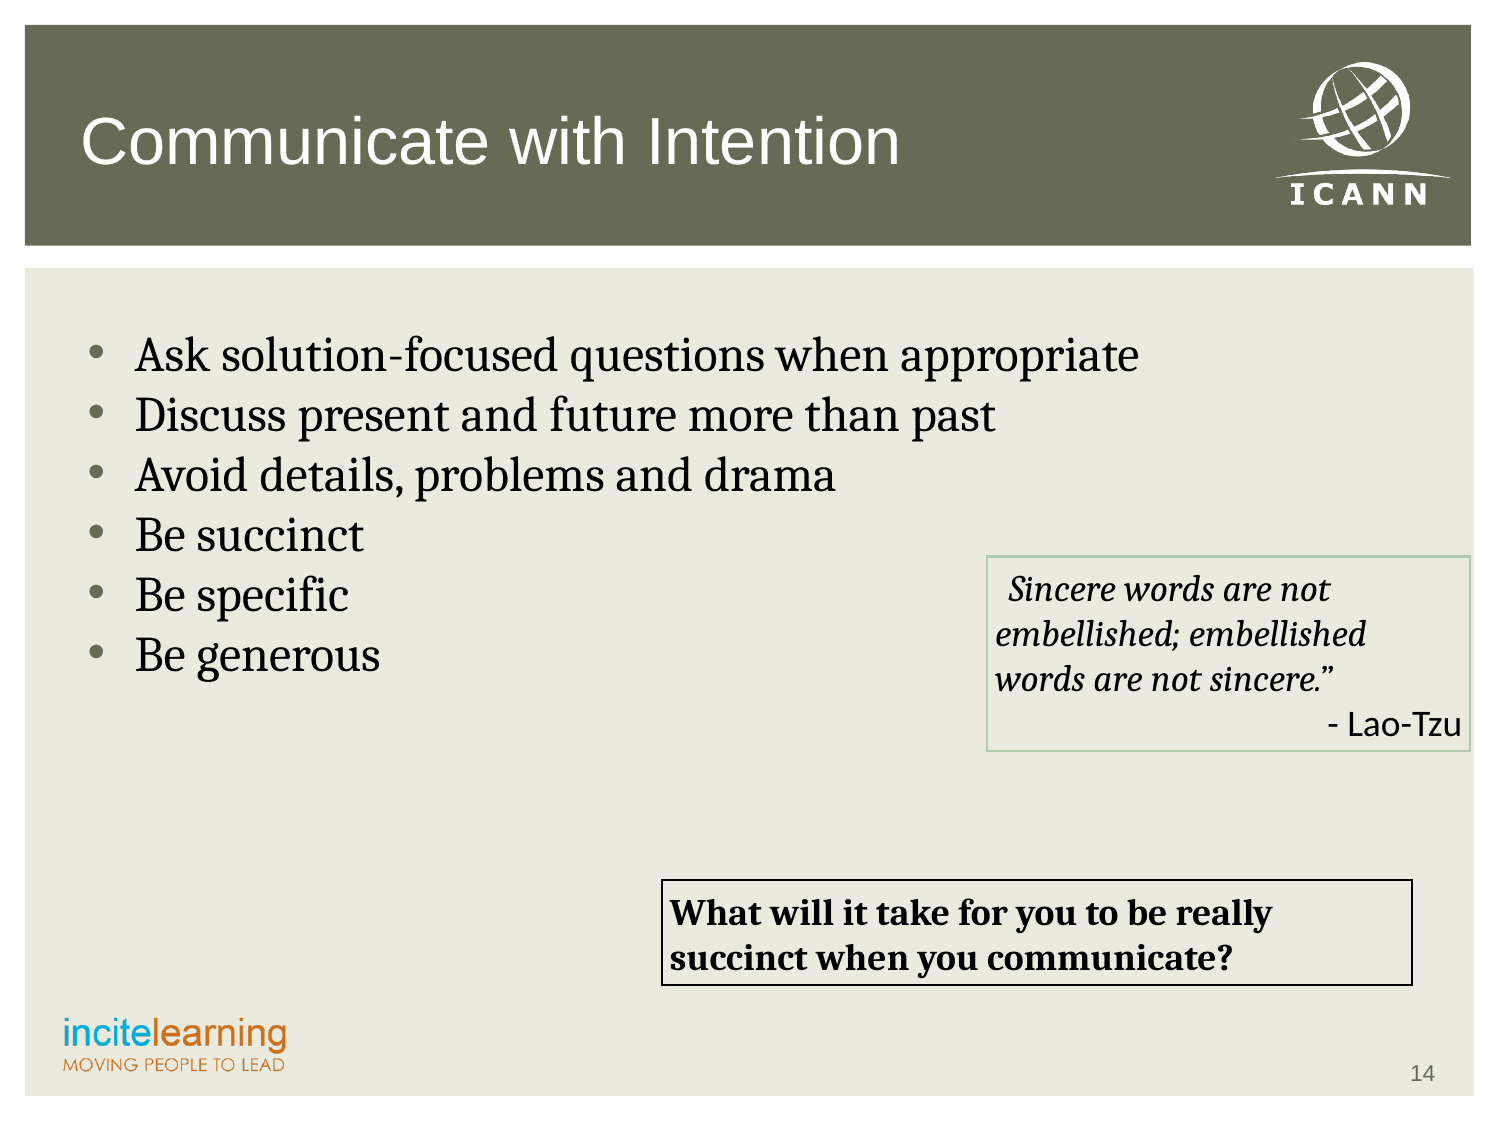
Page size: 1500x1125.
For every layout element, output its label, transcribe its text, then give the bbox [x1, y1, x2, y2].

picture [62, 1012, 288, 1076]
title Communicate with Intention [80, 100, 1431, 176]
text_box Ask solution-focused questions when appropriate Discuss present and future more than past Avoid details, problems and drama Be succinct Be specific Be generous [80, 314, 1378, 690]
text_box What will it take for you to be really succinct when you communicate? [662, 880, 1413, 986]
picture [1273, 62, 1453, 205]
text_box “Sincere words are not embellished; embellished words are not sincere.” - Lao-Tzu [987, 556, 1470, 752]
slide_number 14 [1373, 1048, 1472, 1097]
